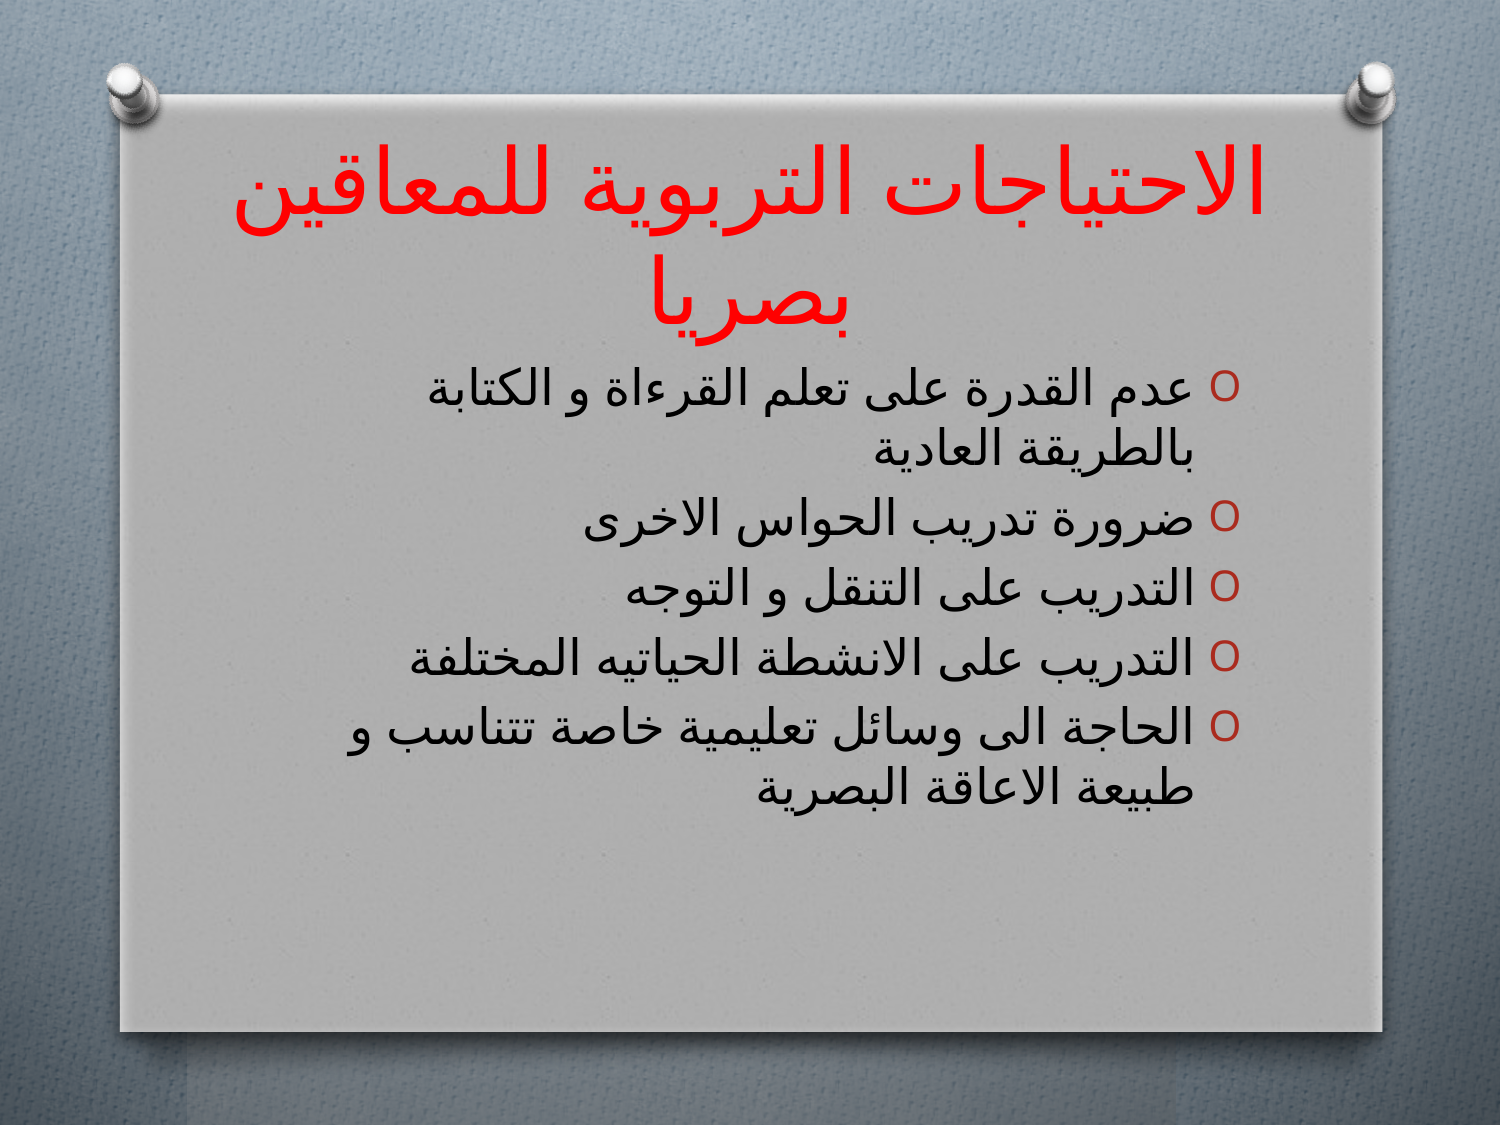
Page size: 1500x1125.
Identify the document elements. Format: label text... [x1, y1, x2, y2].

picture [75, 29, 198, 153]
picture [1317, 35, 1439, 156]
title الاحتياجات التربوية للمعاقين بصريا [179, 134, 1323, 332]
list عدم القدرة على تعلم القرءاة و الكتابة بالطريقة العادية ضرورة تدريب الحواس الاخرى التدريب على التنقل و التوجه التدريب على الانشطة الحياتيه المختلفة الحاجة الى وسائل تعليمية خاصة تتناسب و طبيعة الاعاقة البصرية [240, 347, 1257, 939]
